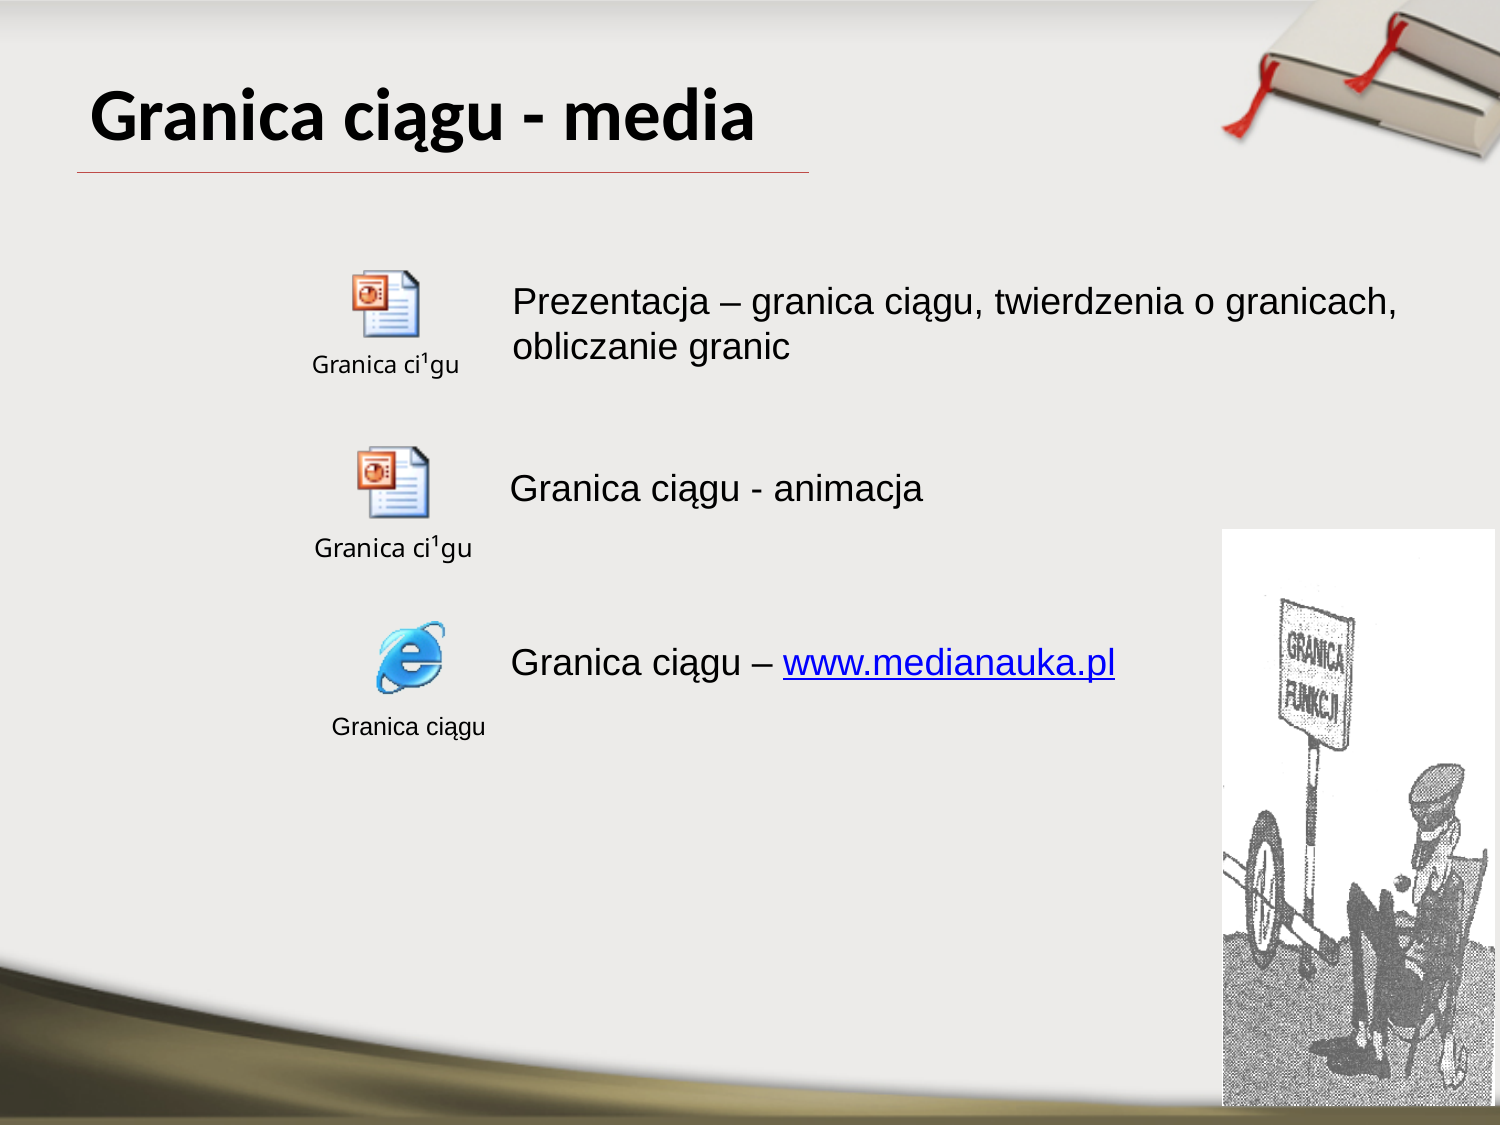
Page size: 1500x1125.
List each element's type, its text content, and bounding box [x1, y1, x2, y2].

text_box Granica ciągu [316, 703, 502, 748]
title Granica ciągu - media [75, 45, 1425, 176]
text_box Granica ciągu – www.medianauka.pl [495, 630, 1142, 691]
picture [0, 0, 1500, 1125]
text_box Prezentacja – granica ciągu, twierdzenia o granicach, obliczanie granic [497, 269, 1424, 375]
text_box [280, 269, 492, 434]
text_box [280, 445, 507, 622]
text_box Granica ciągu - animacja [510, 456, 949, 517]
